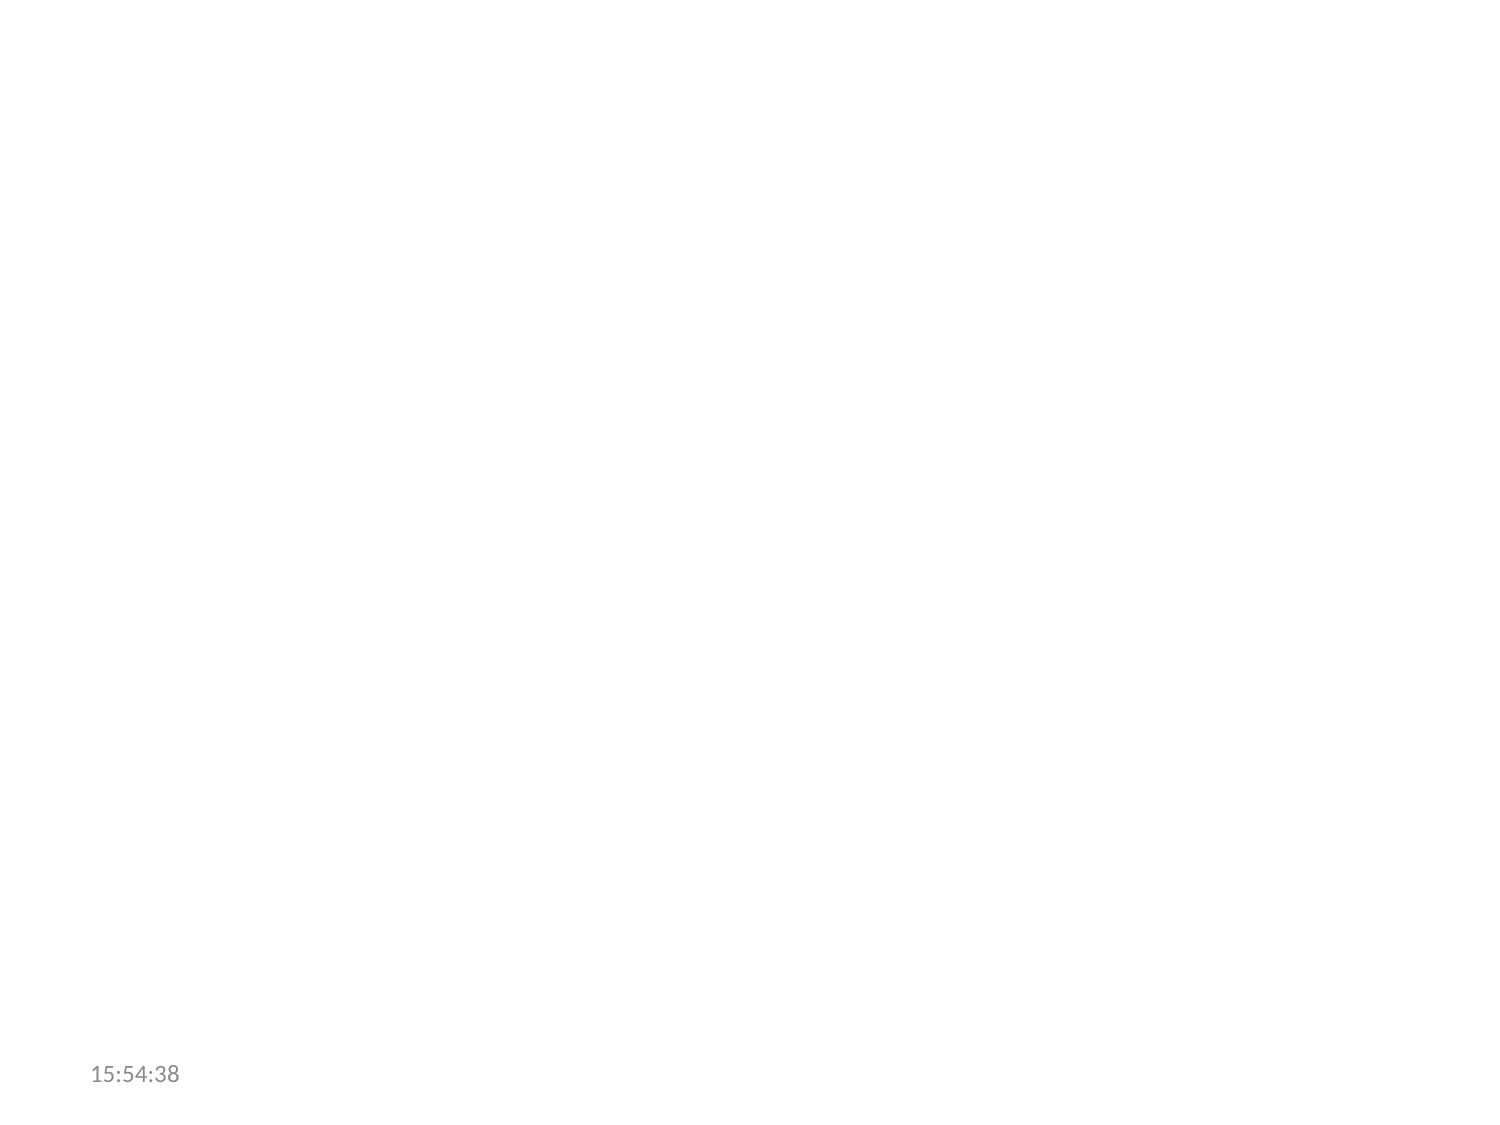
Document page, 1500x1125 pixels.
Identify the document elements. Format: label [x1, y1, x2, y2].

slide_number [75, 1042, 425, 1103]
